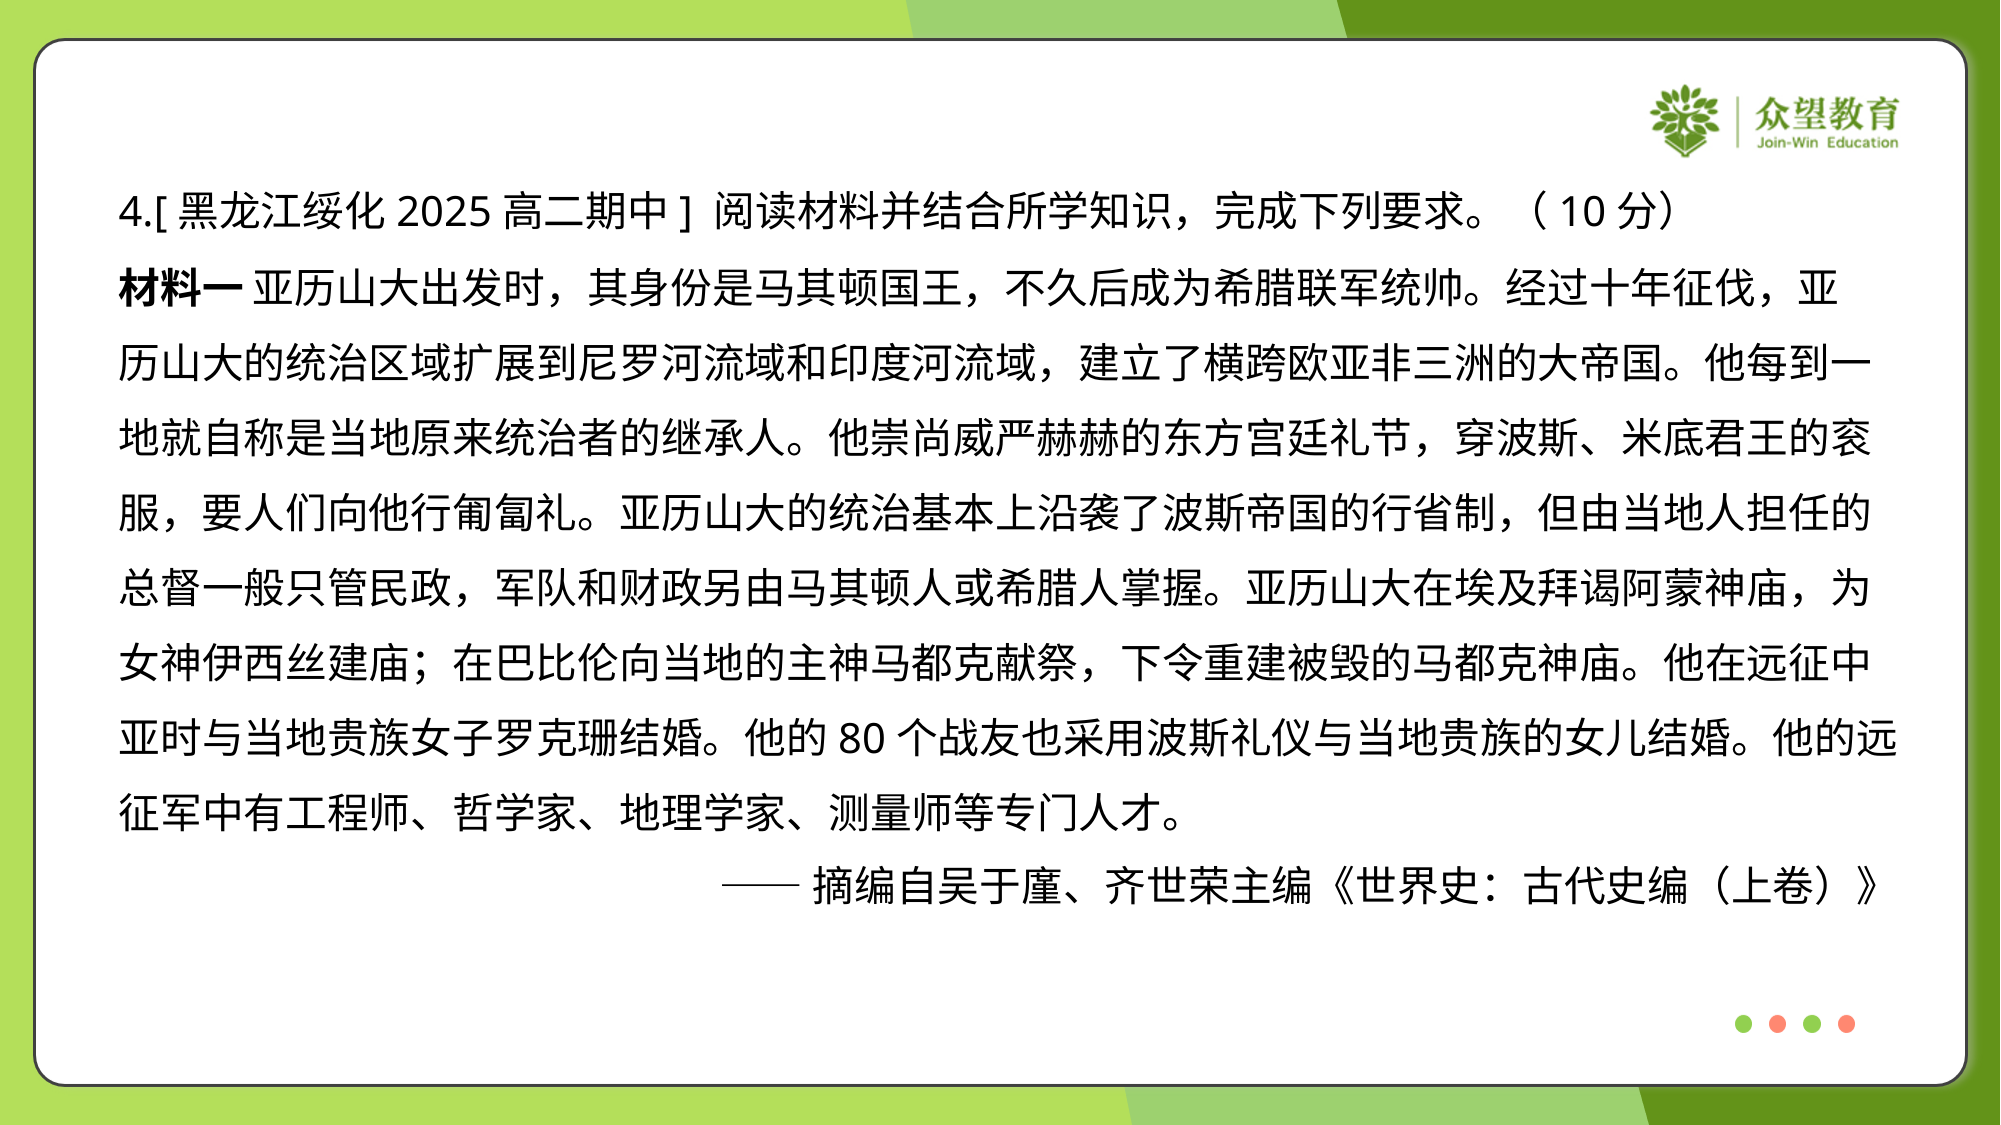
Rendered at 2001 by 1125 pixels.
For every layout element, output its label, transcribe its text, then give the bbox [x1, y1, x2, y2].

text_box 4.[黑龙江绥化2025高二期中] 阅读材料并结合所学知识，完成下列要求。（10分） 材料一 亚历山大出发时，其身份是马其顿国王，不久后成为希腊联军统帅。经过十年征伐，亚 历山大的统治区域扩展到尼罗河流域和印度河流域，建立了横跨欧亚非三洲的大帝国。他每到一 地就自称是当地原来统治者的继承人。他崇尚威严赫赫的东方宫廷礼节，穿波斯、米底君王的衮 服，要人们向他行匍匐礼。亚历山大的统治基本上沿袭了波斯帝国的行省制，但由当地人担任的 总督一般只管民政，军队和财政另由马其顿人或希腊人掌握。亚历山大在埃及拜谒阿蒙神庙，为 女神伊西丝建庙；在巴比伦向当地的主神马都克献祭，下令重建被毁的马都克神庙。他在远征中 亚时与当地贵族女子罗克珊结婚。他的80个战友也采用波斯礼仪与当地贵族的女儿结婚。他的远 征军中有工程师、哲学家、地理学家、测量师等专门人才。 ——摘编自吴于廑、齐世荣主编《世界史：古代史编（上卷）》 [118, 159, 1883, 902]
picture [0, 0, 2000, 1125]
